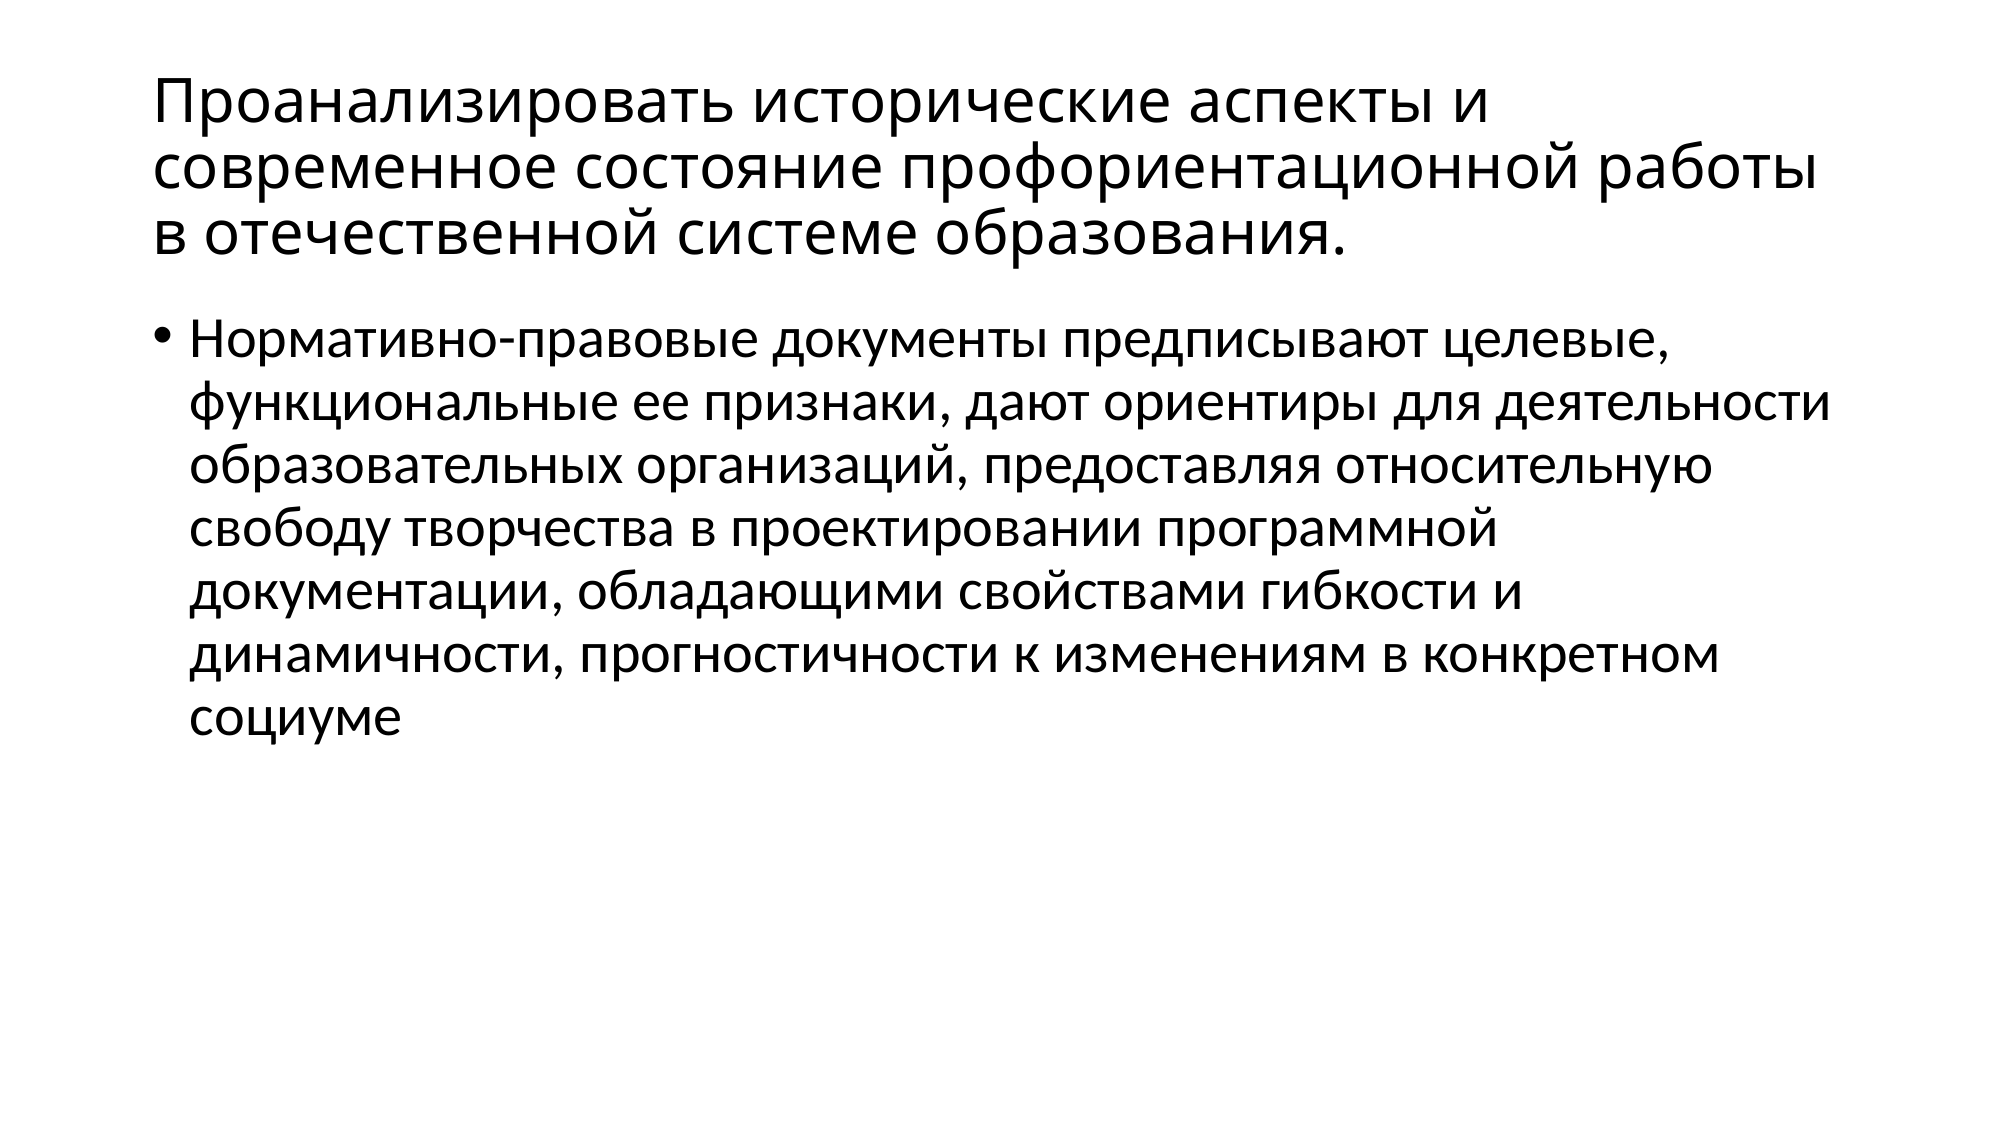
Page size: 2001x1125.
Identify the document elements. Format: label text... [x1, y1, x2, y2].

list Нормативно-правовые документы предписывают целевые, функциональные ее признаки, дают ориентиры для деятельности образовательных организаций, предоставляя относительную свободу творчества в проектировании программной документации, обладающими свойствами гибкости и динамичности, прогностичности к изменениям в конкретном социуме [137, 299, 1863, 1014]
title Проанализировать исторические аспекты и современное состояние профориентационной работы в отечественной системе образования. [137, 59, 1863, 278]
